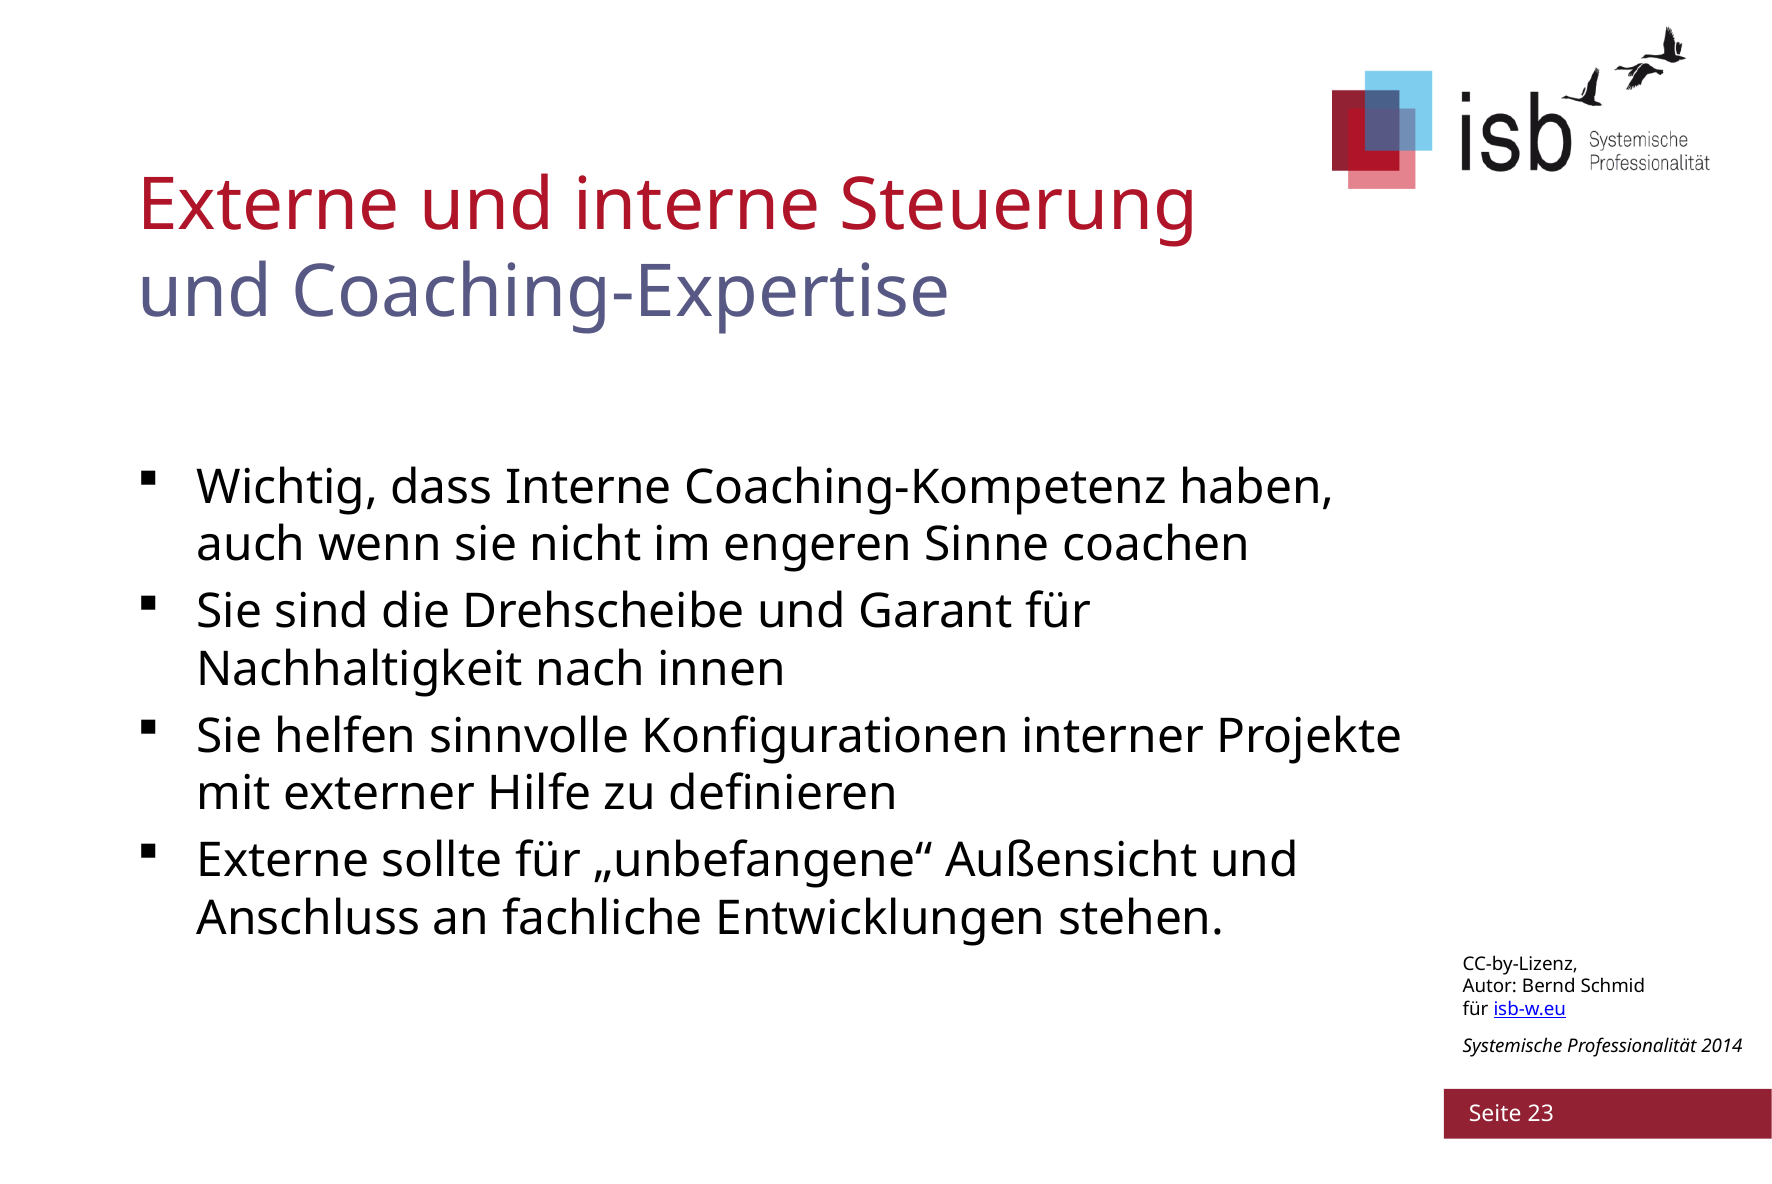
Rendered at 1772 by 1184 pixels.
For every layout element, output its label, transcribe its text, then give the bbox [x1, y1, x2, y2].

title Externe und interne Steuerung und Coaching-Expertise [118, 94, 1444, 260]
picture [1332, 20, 1725, 194]
slide_number Seite 23 [1443, 1088, 1772, 1139]
list Wichtig, dass Interne Coaching-Kompetenz haben, auch wenn sie nicht im engeren Sinne coachen Sie sind die Drehscheibe und Garant für Nachhaltigkeit nach innen Sie helfen sinnvolle Konfigurationen interner Projekte mit externer Hilfe zu definieren Externe sollte für „unbefangene“ Außensicht und Anschluss an fachliche Entwicklungen stehen. [118, 260, 1444, 1139]
